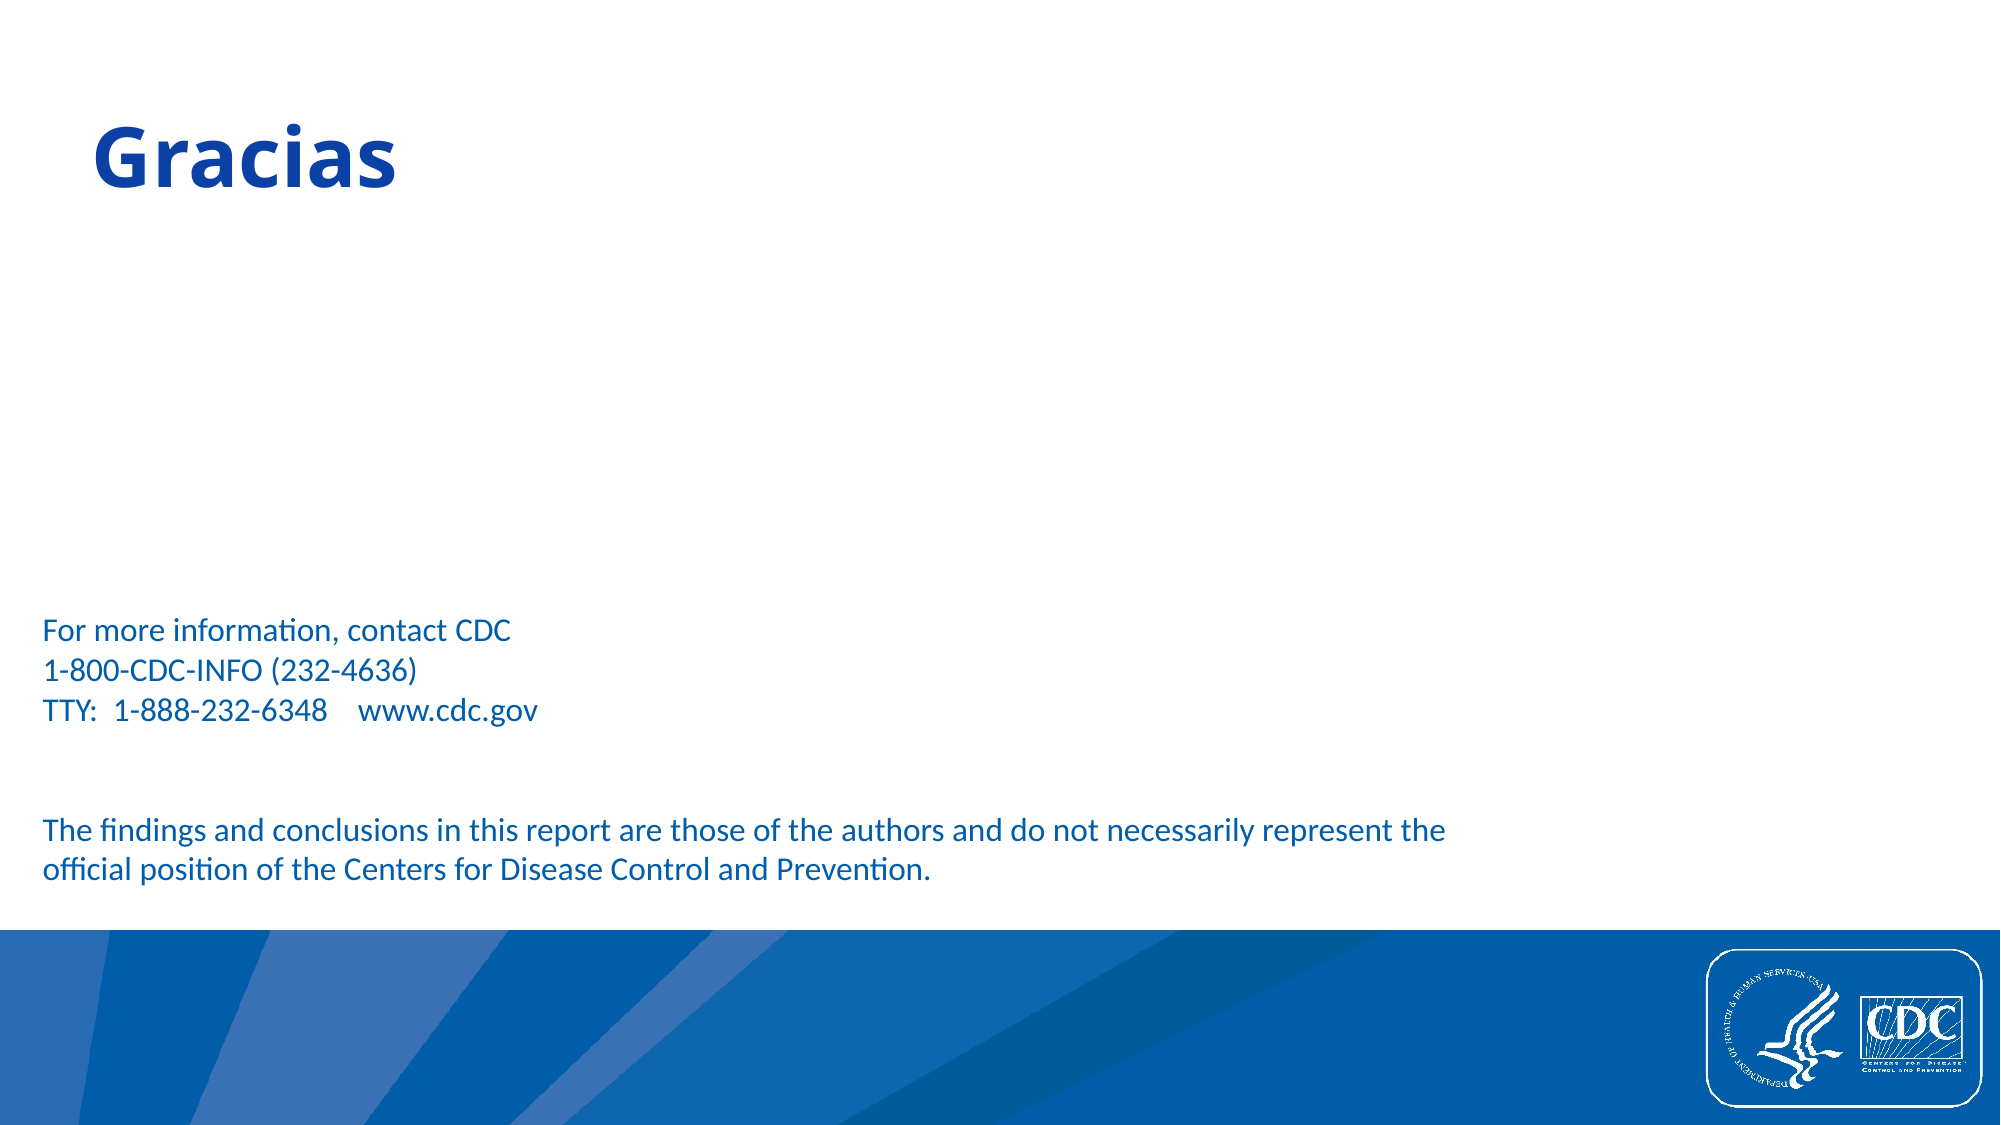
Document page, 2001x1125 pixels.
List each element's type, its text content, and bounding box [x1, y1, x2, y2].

title Gracias [77, 96, 1803, 315]
picture [0, 930, 2000, 1125]
